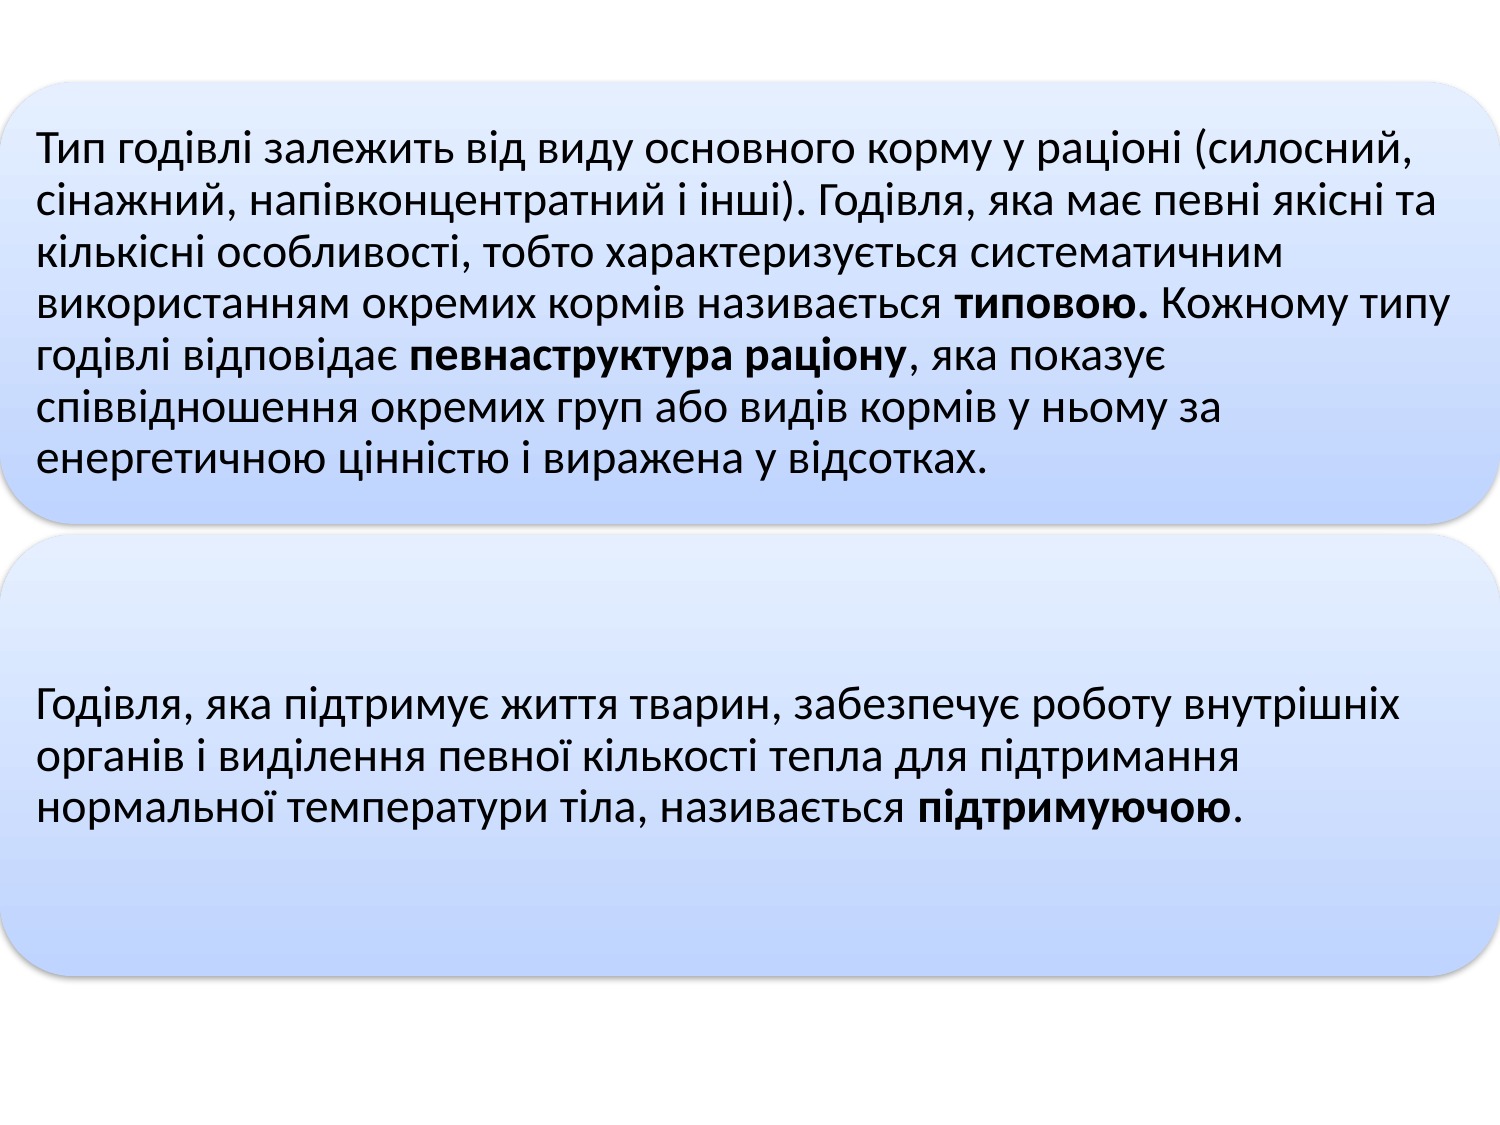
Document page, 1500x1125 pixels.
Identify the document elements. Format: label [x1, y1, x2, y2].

text_box [0, 0, 1500, 1059]
